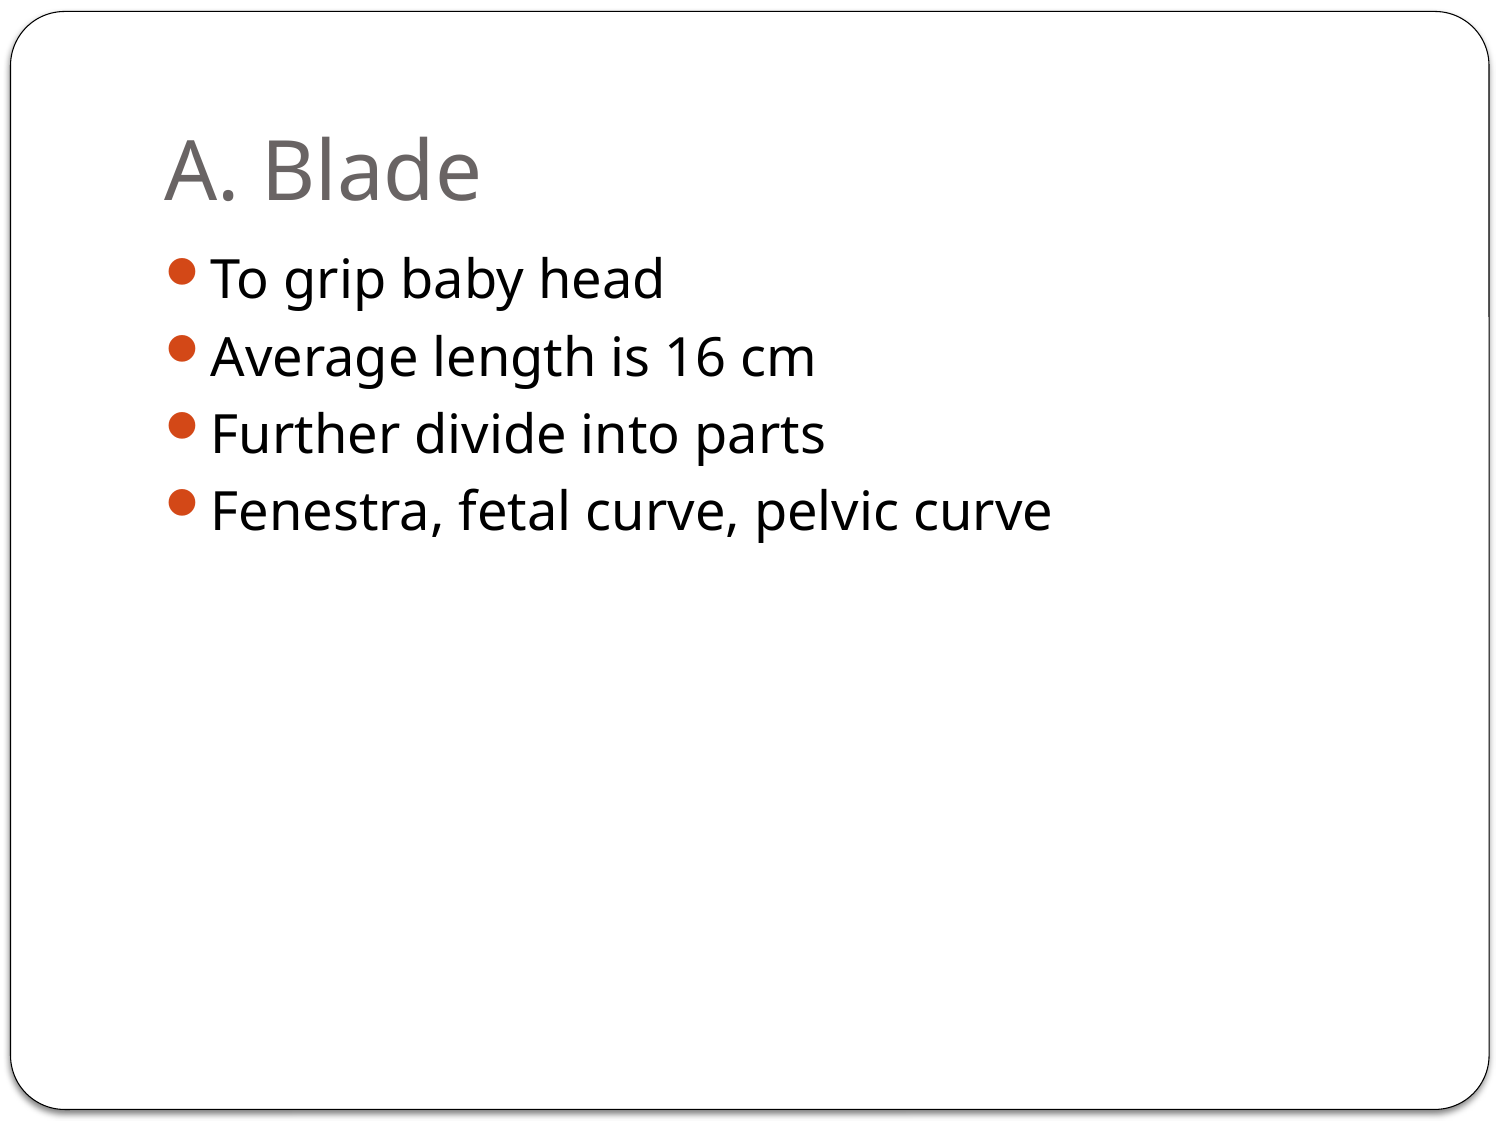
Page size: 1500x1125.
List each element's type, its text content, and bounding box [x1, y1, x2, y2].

list To grip baby head Average length is 16 cm Further divide into parts Fenestra, fetal curve, pelvic curve [150, 237, 1425, 988]
title A. Blade [150, 45, 1425, 233]
